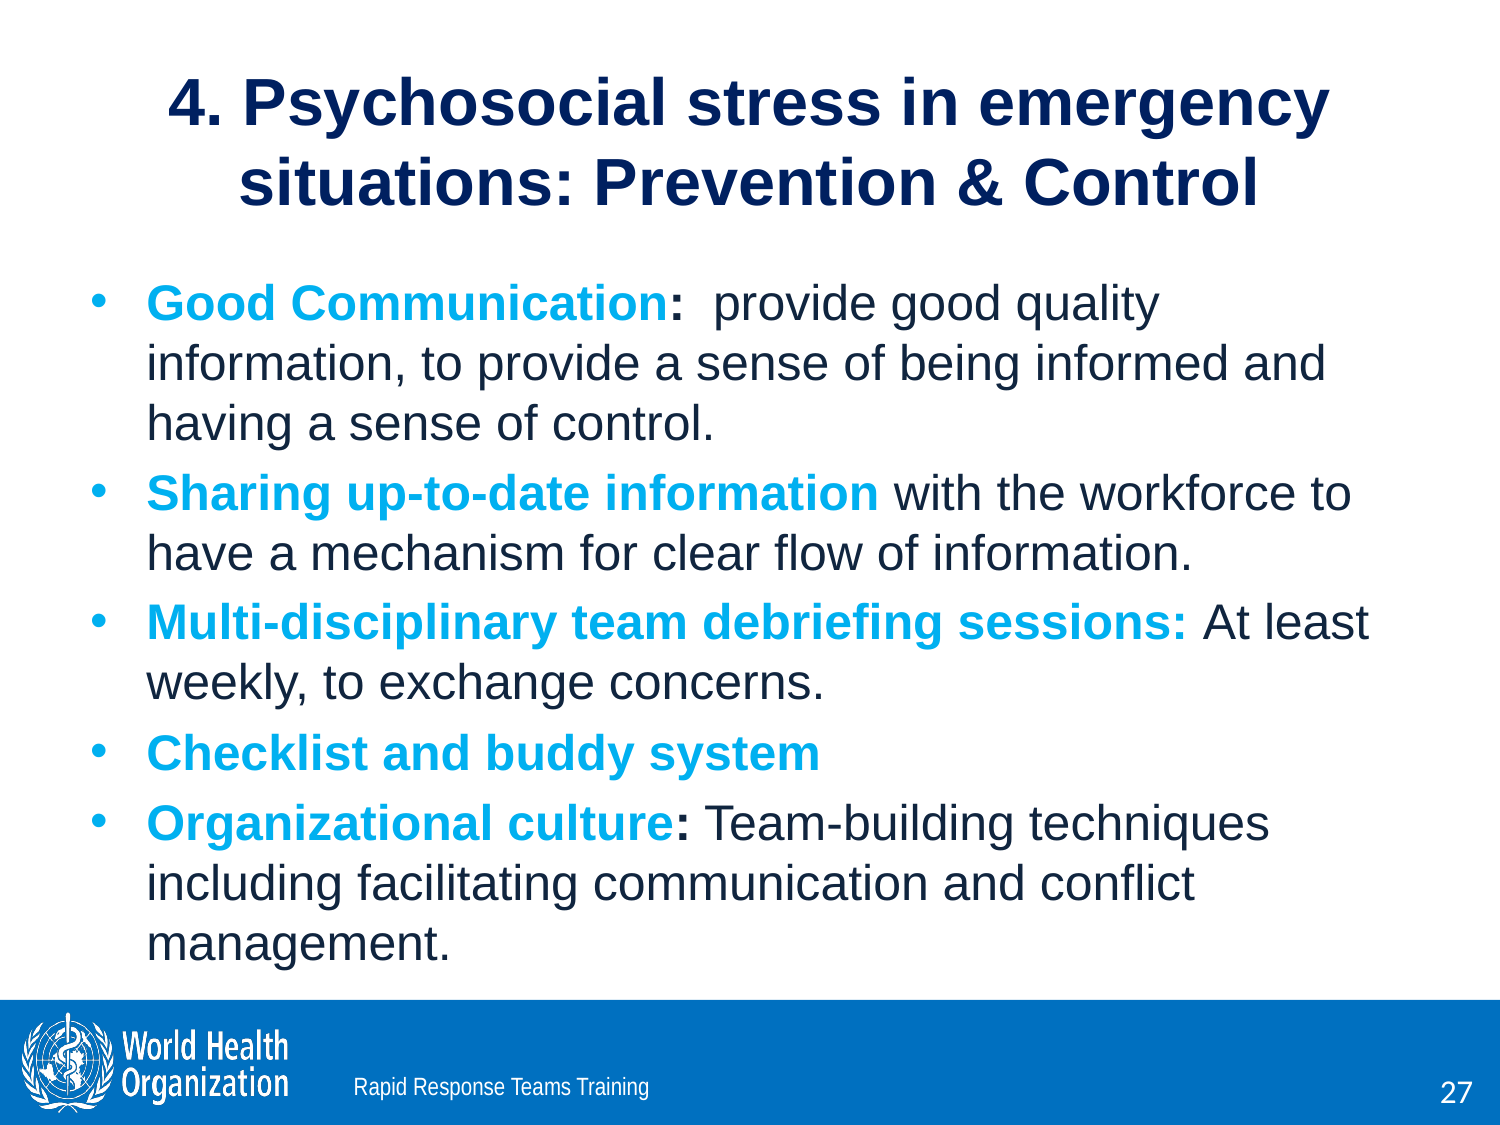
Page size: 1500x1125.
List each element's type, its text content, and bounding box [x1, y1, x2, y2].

picture [21, 1012, 288, 1113]
list Good Communication: provide good quality information, to provide a sense of being informed and having a sense of control. Sharing up-to-date information with the workforce to have a mechanism for clear flow of information. Multi-disciplinary team debriefing sessions: At least weekly, to exchange concerns. Checklist and buddy system Organizational culture: Team-building techniques including facilitating communication and conflict management. [75, 262, 1425, 1005]
title 4. Psychosocial stress in emergency situations: Prevention & Control [75, 45, 1425, 233]
